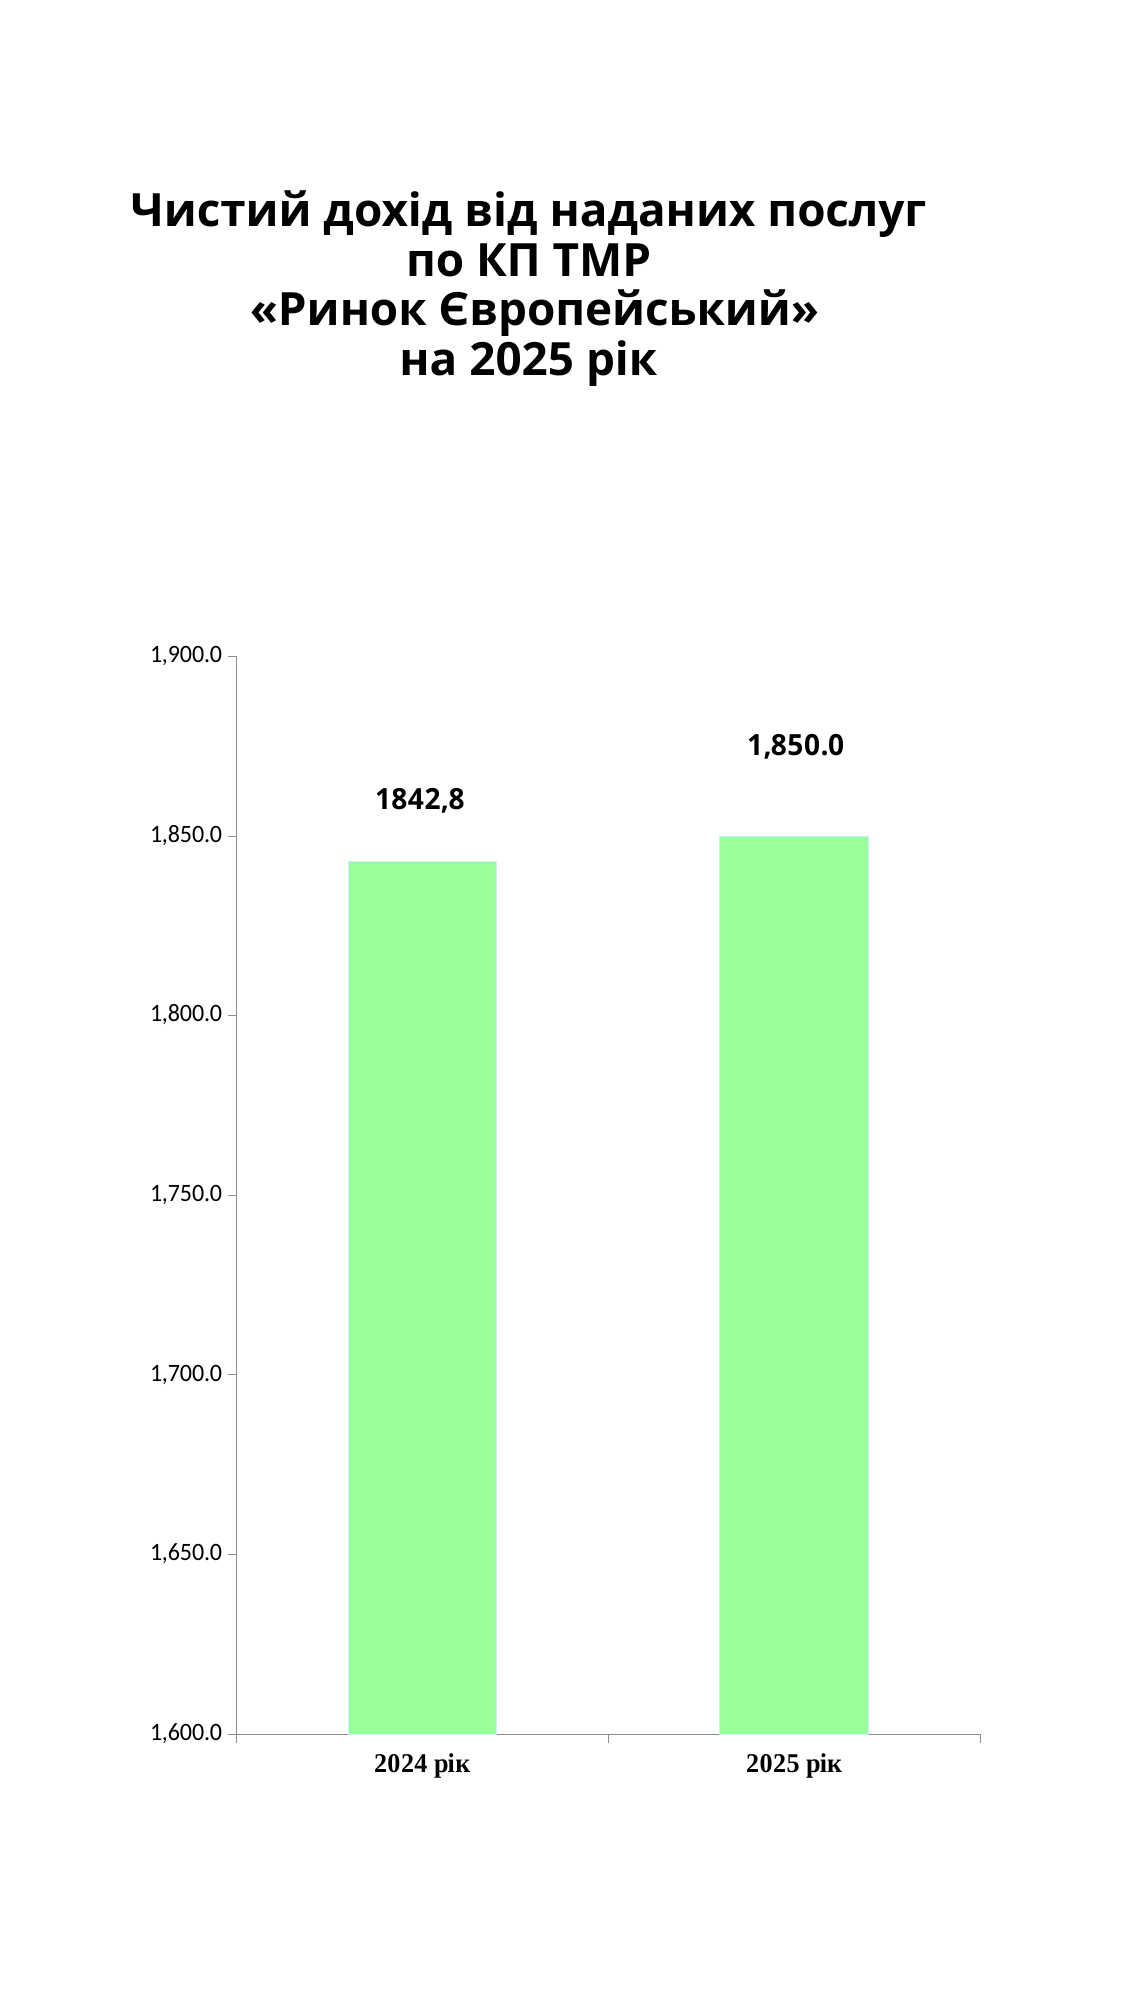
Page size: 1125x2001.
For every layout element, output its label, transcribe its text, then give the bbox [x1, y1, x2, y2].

title Чистий дохід від наданих послуг по КП ТМР «Ринок Європейський» на 2025 рік [72, 166, 998, 398]
chart [149, 518, 997, 1814]
